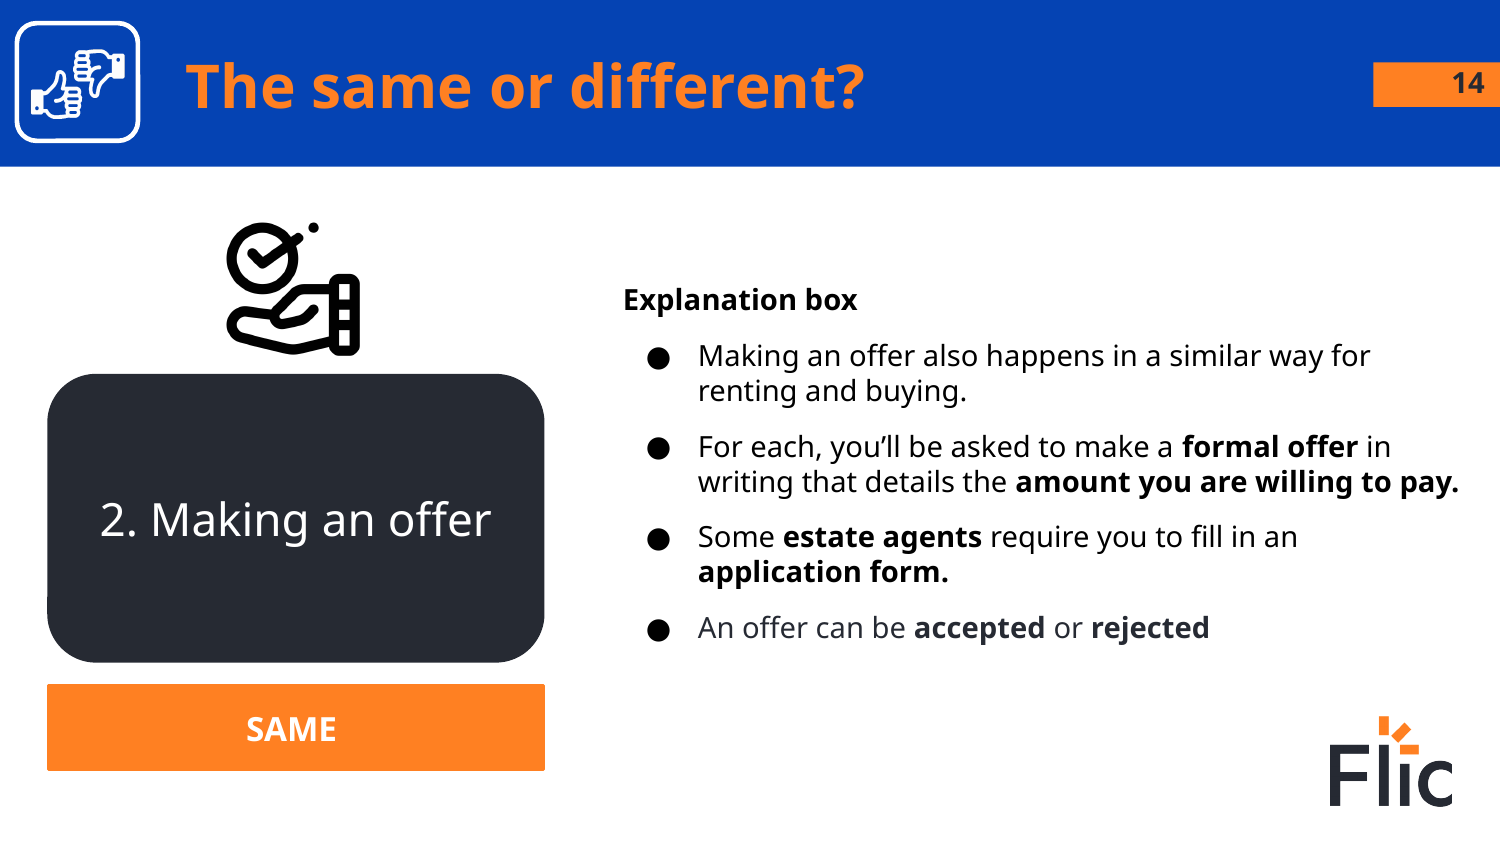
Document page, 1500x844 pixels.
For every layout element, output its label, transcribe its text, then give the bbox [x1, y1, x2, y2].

text_box SAME [48, 685, 544, 770]
text_box 2. Making an offer [48, 374, 544, 662]
picture [163, 158, 423, 419]
picture [1330, 716, 1452, 807]
text_box Explanation box Making an offer also happens in a similar way for renting and buying. For each, you’ll be asked to make a formal offer in writing that details the amount you are willing to pay. Some estate agents require you to fill in an application form. An offer can be accepted or rejected [607, 266, 1484, 695]
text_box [0, 0, 156, 170]
title The same or different? [170, 42, 1500, 127]
